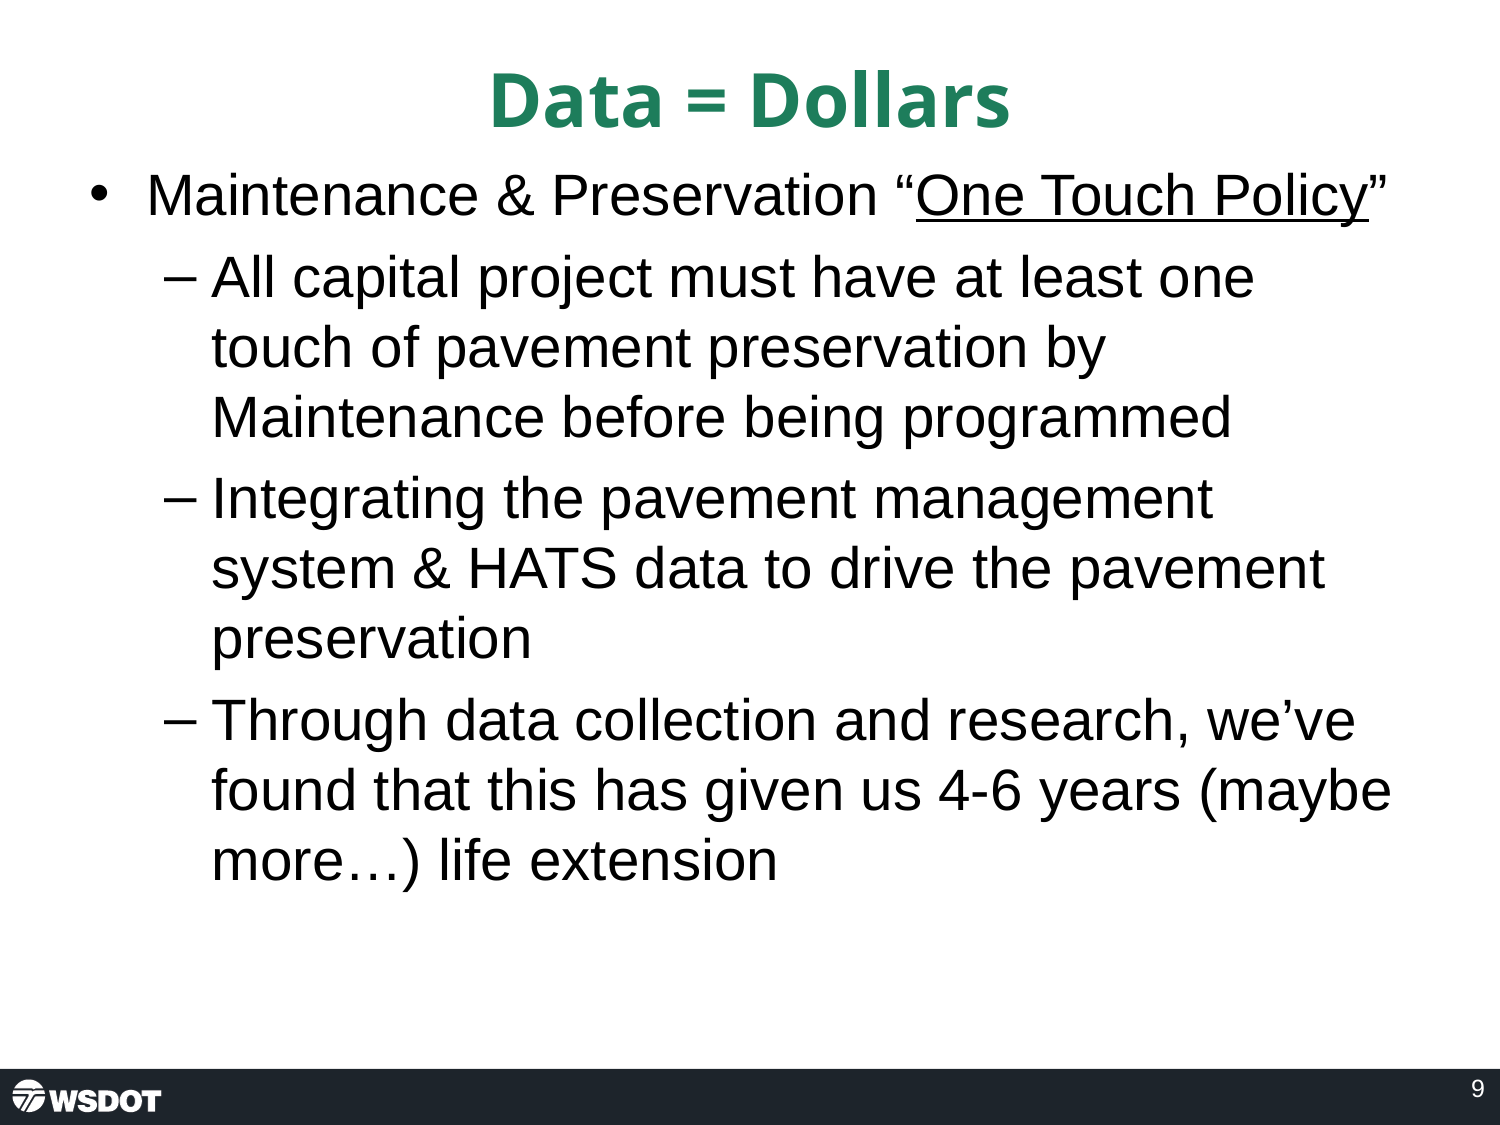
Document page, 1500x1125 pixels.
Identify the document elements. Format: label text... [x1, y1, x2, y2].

picture [0, 0, 1500, 1125]
title Data = Dollars [75, 45, 1425, 149]
slide_number 9 [1149, 1065, 1500, 1125]
list Maintenance & Preservation “One Touch Policy” All capital project must have at least one touch of pavement preservation by Maintenance before being programmed Integrating the pavement management system & HATS data to drive the pavement preservation Through data collection and research, we’ve found that this has given us 4-6 years (maybe more…) life extension [75, 149, 1425, 1005]
